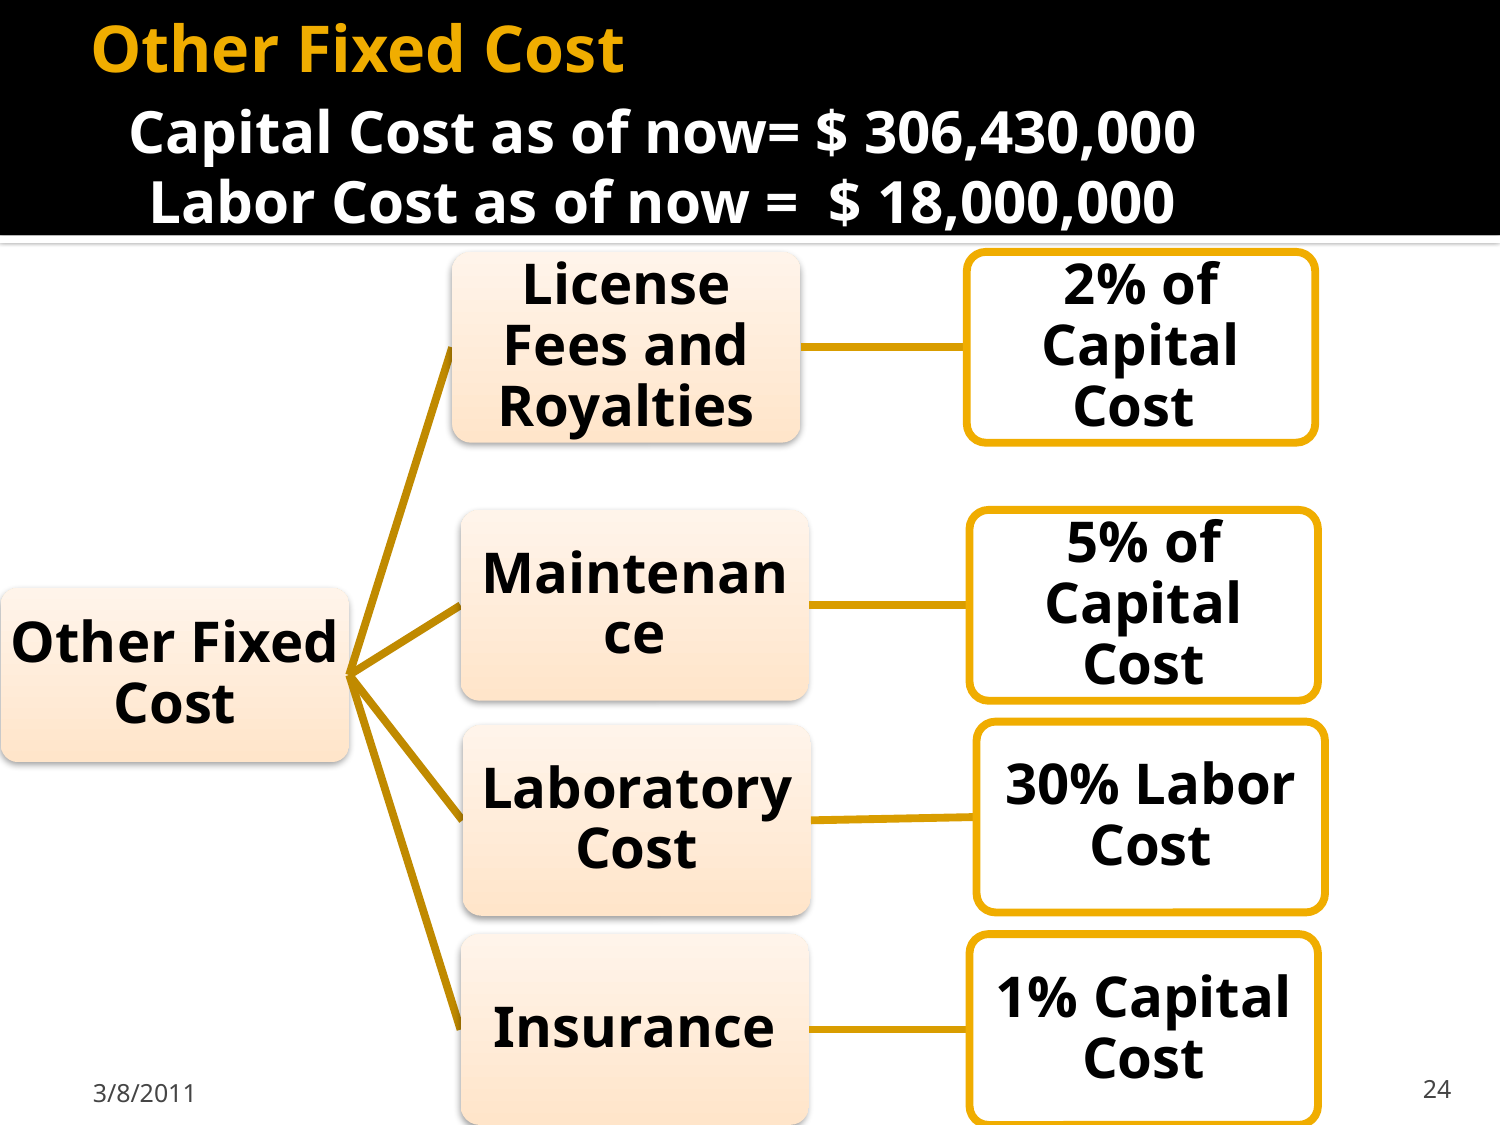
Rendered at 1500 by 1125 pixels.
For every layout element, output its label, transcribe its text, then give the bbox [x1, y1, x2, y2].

title Other Fixed Cost [75, 0, 1300, 87]
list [0, 224, 1325, 1125]
slide_number 24 [1345, 1062, 1467, 1108]
text_box Capital Cost as of now= $ 306,430,000 Labor Cost as of now = $ 18,000,000 [24, 87, 1300, 223]
